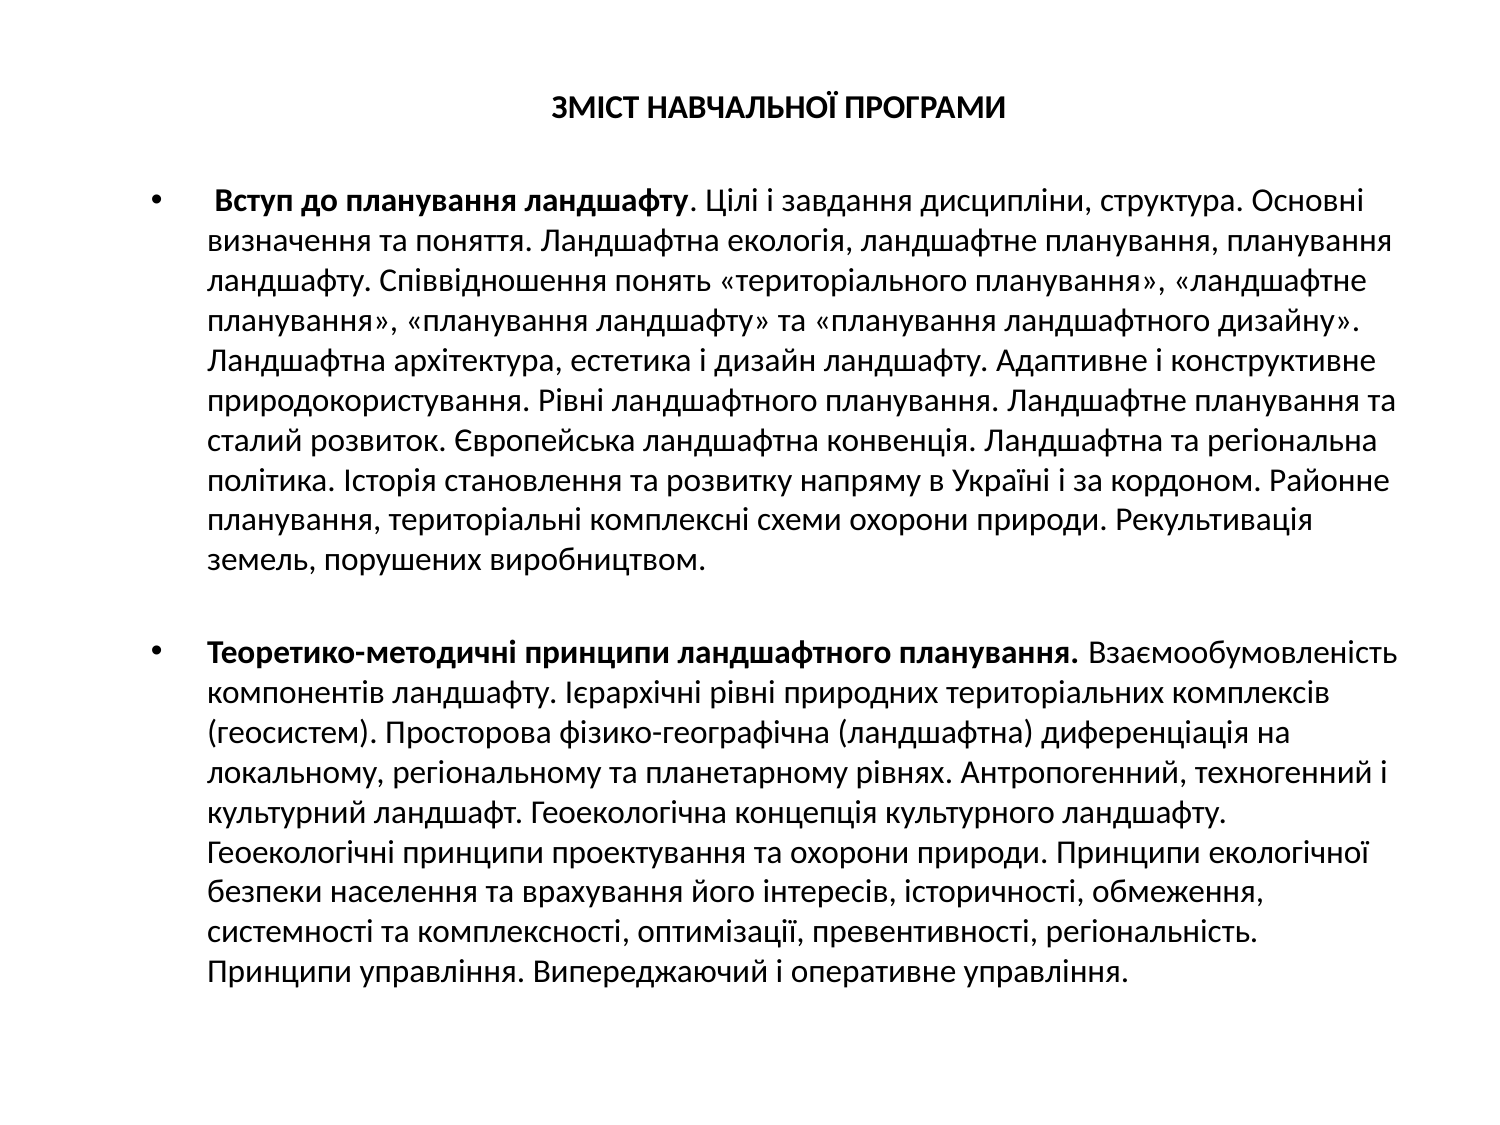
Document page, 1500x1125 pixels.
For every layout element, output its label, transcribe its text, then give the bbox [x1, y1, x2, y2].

list ЗМІСТ НАВЧАЛЬНОЇ ПРОГРАМИ Вступ до планування ландшафту. Цілі і завдання дисципліни, структура. Основні визначення та поняття. Ландшафтна екологія, ландшафтне планування, планування ландшафту. Співвідношення понять «територіального планування», «ландшафтне планування», «планування ландшафту» та «планування ландшафтного дизайну». Ландшафтна архітектура, естетика і дизайн ландшафту. Адаптивне і конструктивне природокористування. Рівні ландшафтного планування. Ландшафтне планування та сталий розвиток. Європейська ландшафтна конвенція. Ландшафтна та регіональна політика. Історія становлення та розвитку напряму в Україні і за кордоном. Районне планування, територіальні комплексні схеми охорони природи. Рекультивація земель, порушених виробництвом. Теоретико-методичні принципи ландшафтного планування. Взаємообумовленість компонентів ландшафту. Ієрархічні рівні природних територіальних комплексів (геосистем). Просторова фізико-географічна (ландшафтна) диференціація на локальному, регіональному та планетарному рівнях. Антропогенний, техногенний і культурний ландшафт. Геоекологічна концепція культурного ландшафту. Геоекологічні принципи проектування та охорони природи. Принципи екологічної безпеки населення та врахування його інтересів, історичності, обмеження, системності та комплексності, оптимізації, превентивності, регіональність. Принципи управління. Випереджаючий і оперативне управління. [135, 78, 1424, 1059]
